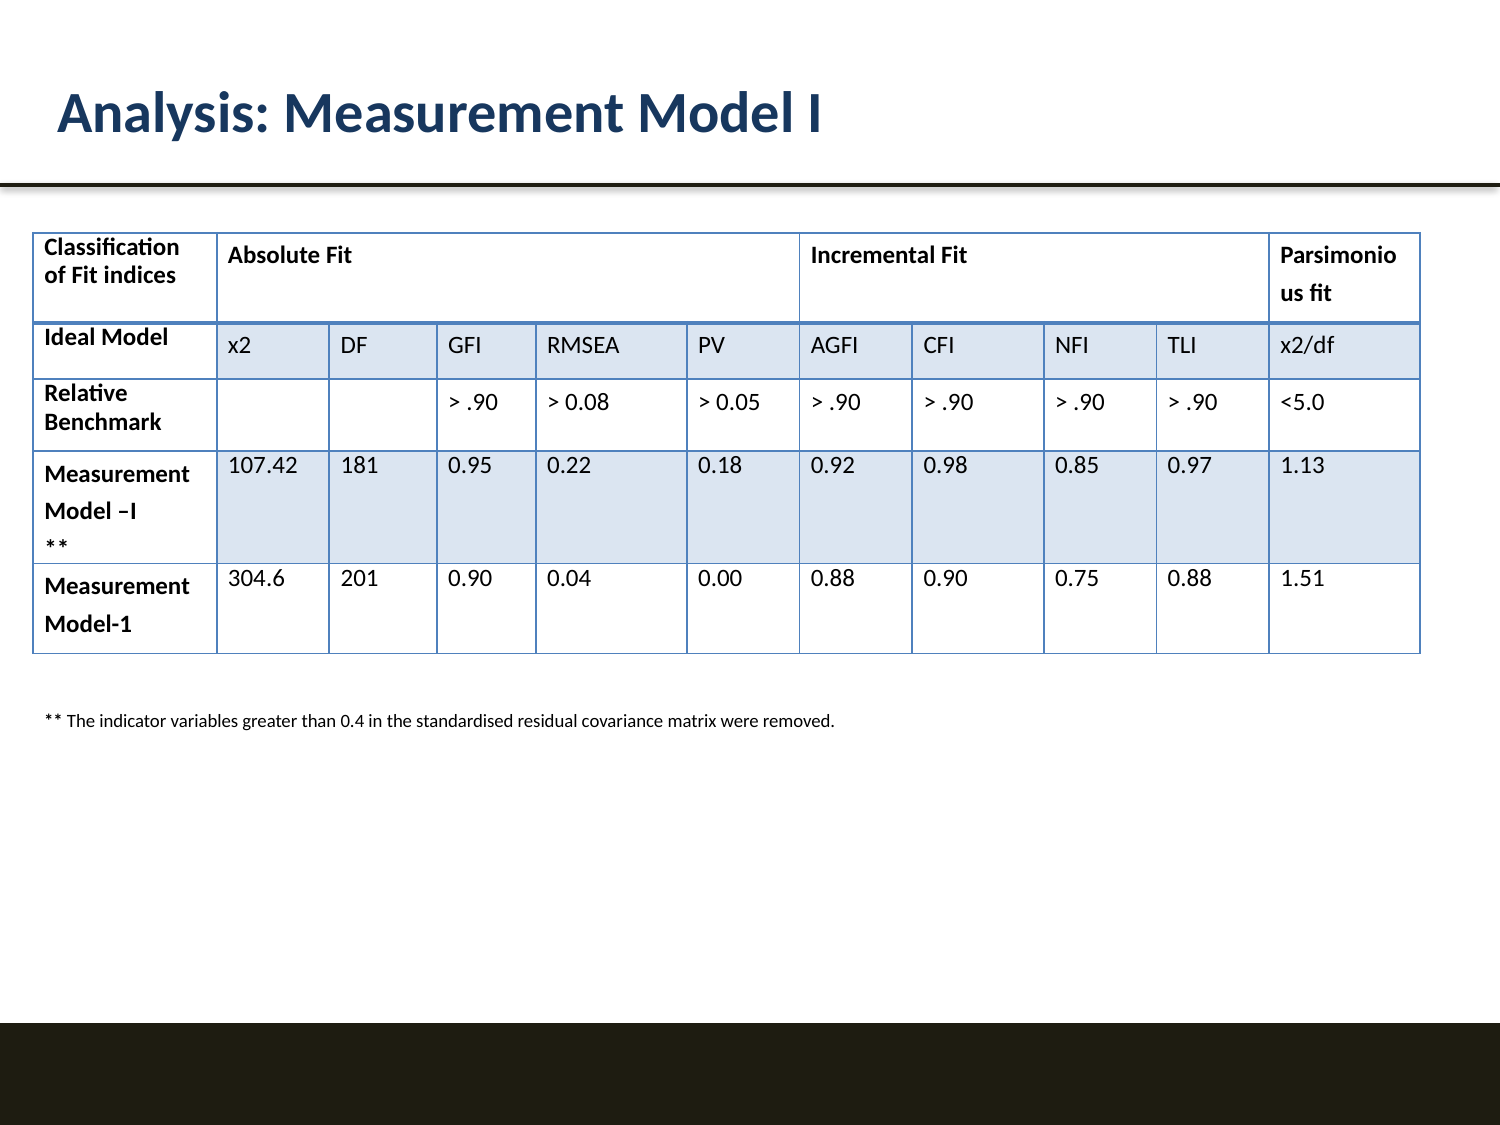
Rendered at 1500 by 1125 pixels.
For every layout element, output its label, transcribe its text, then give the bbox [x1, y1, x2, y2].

table_cell 0.90 [438, 564, 535, 653]
text_box [0, 1021, 1500, 1125]
text_box Analysis: Measurement Model I [42, 66, 852, 152]
table_cell 0.98 [913, 452, 1043, 563]
text_box [47, 232, 1453, 991]
table_cell > .90 [913, 380, 1043, 450]
table_cell 0.00 [688, 564, 799, 653]
table_cell 0.75 [1045, 564, 1156, 653]
table_cell RMSEA [537, 325, 686, 378]
table_cell 0.22 [537, 452, 686, 563]
table_cell x2 [218, 325, 328, 378]
table_cell <5.0 [1270, 380, 1419, 450]
table_cell 0.88 [1157, 564, 1268, 653]
table_cell TLI [1157, 325, 1268, 378]
table_header Incremental Fit [800, 234, 1268, 321]
table_cell Measurement Model –I ** [34, 452, 216, 563]
table_cell x2/df [1270, 325, 1419, 378]
table_cell 0.04 [537, 564, 686, 653]
table_cell 1.51 [1270, 564, 1419, 653]
table_cell 0.90 [913, 564, 1043, 653]
text_box ** The indicator variables greater than 0.4 in the standardised residual covariance matrix were removed. [29, 701, 1010, 740]
table_cell 0.92 [800, 452, 911, 563]
table_cell > 0.05 [688, 380, 799, 450]
table_cell > .90 [438, 380, 535, 450]
table_cell 0.88 [800, 564, 911, 653]
table_cell > .90 [1045, 380, 1156, 450]
table_cell 107.42 [218, 452, 328, 563]
table_cell [330, 380, 436, 450]
table_cell 304.6 [218, 564, 328, 653]
table_header Absolute Fit [218, 234, 799, 321]
table_cell CFI [913, 325, 1043, 378]
table_cell GFI [438, 325, 535, 378]
table_cell 0.97 [1157, 452, 1268, 563]
table_cell > 0.08 [537, 380, 686, 450]
table_cell 181 [330, 452, 436, 563]
table_cell 0.95 [438, 452, 535, 563]
table_cell > .90 [1157, 380, 1268, 450]
table_cell [218, 380, 328, 450]
table_cell Relative Benchmark [34, 380, 216, 450]
table_cell 1.13 [1270, 452, 1419, 563]
table_cell 201 [330, 564, 436, 653]
table_header Parsimonious fit [1270, 234, 1419, 321]
table_cell DF [330, 325, 436, 378]
table_cell 0.85 [1045, 452, 1156, 563]
table_cell AGFI [800, 325, 911, 378]
table_cell > .90 [800, 380, 911, 450]
table_cell Measurement Model-1 [34, 564, 216, 653]
table_header Classification of Fit indices [34, 234, 216, 321]
table_cell Ideal Model [34, 325, 216, 378]
table_cell PV [688, 325, 799, 378]
table_cell 0.18 [688, 452, 799, 563]
table_cell NFI [1045, 325, 1156, 378]
